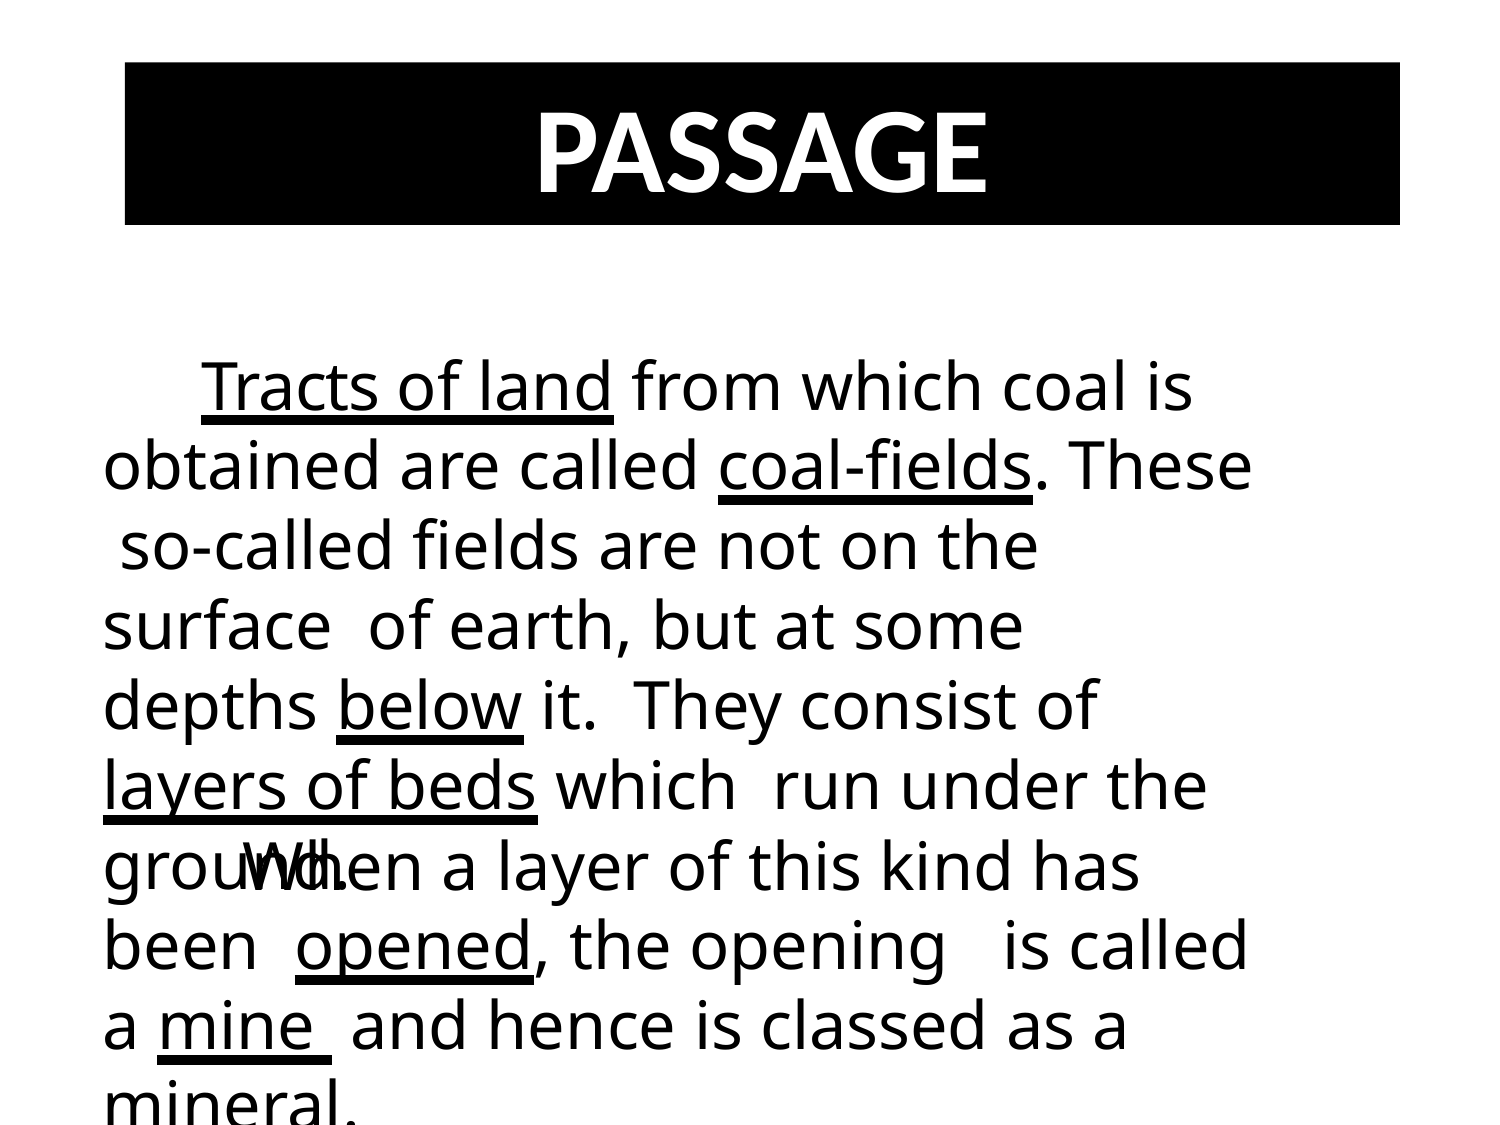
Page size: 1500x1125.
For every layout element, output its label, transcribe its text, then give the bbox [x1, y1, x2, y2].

text_box Tracts of land from which coal is obtained are called coal-fields. These so-called fields are not on the surface of earth, but at some depths below it. They consist of layers of beds which run under the ground. [100, 341, 1258, 821]
text_box When a layer of this kind has been opened, the opening is called a mine and hence is classed as a mineral. [100, 821, 1278, 1125]
text_box PASSAGE [124, 62, 1400, 225]
